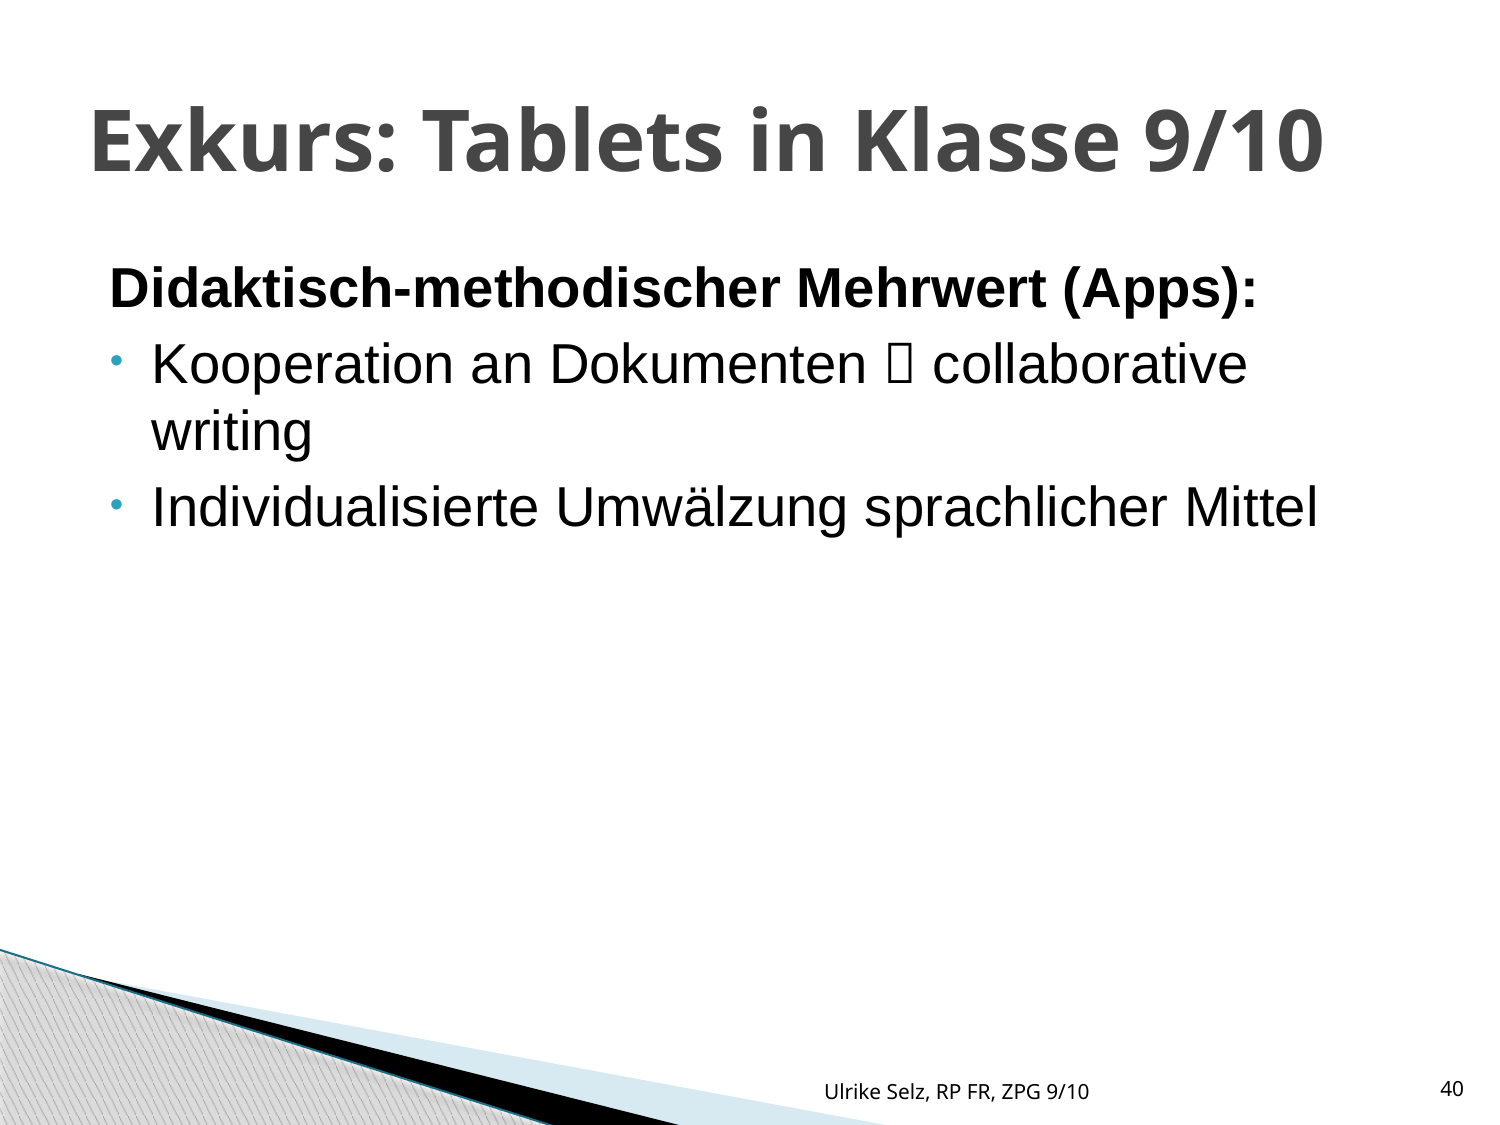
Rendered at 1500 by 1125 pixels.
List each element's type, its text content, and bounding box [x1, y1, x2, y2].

title Exkurs: Tablets in Klasse 9/10 [72, 43, 1423, 232]
text_box Ulrike Selz, RP FR, ZPG 9/10 [718, 1051, 1105, 1112]
list Didaktisch-methodischer Mehrwert (Apps): Kooperation an Dokumenten  collaborative writing Individualisierte Umwälzung sprachlicher Mittel [76, 243, 1428, 987]
slide_number 40 [1418, 1051, 1479, 1112]
